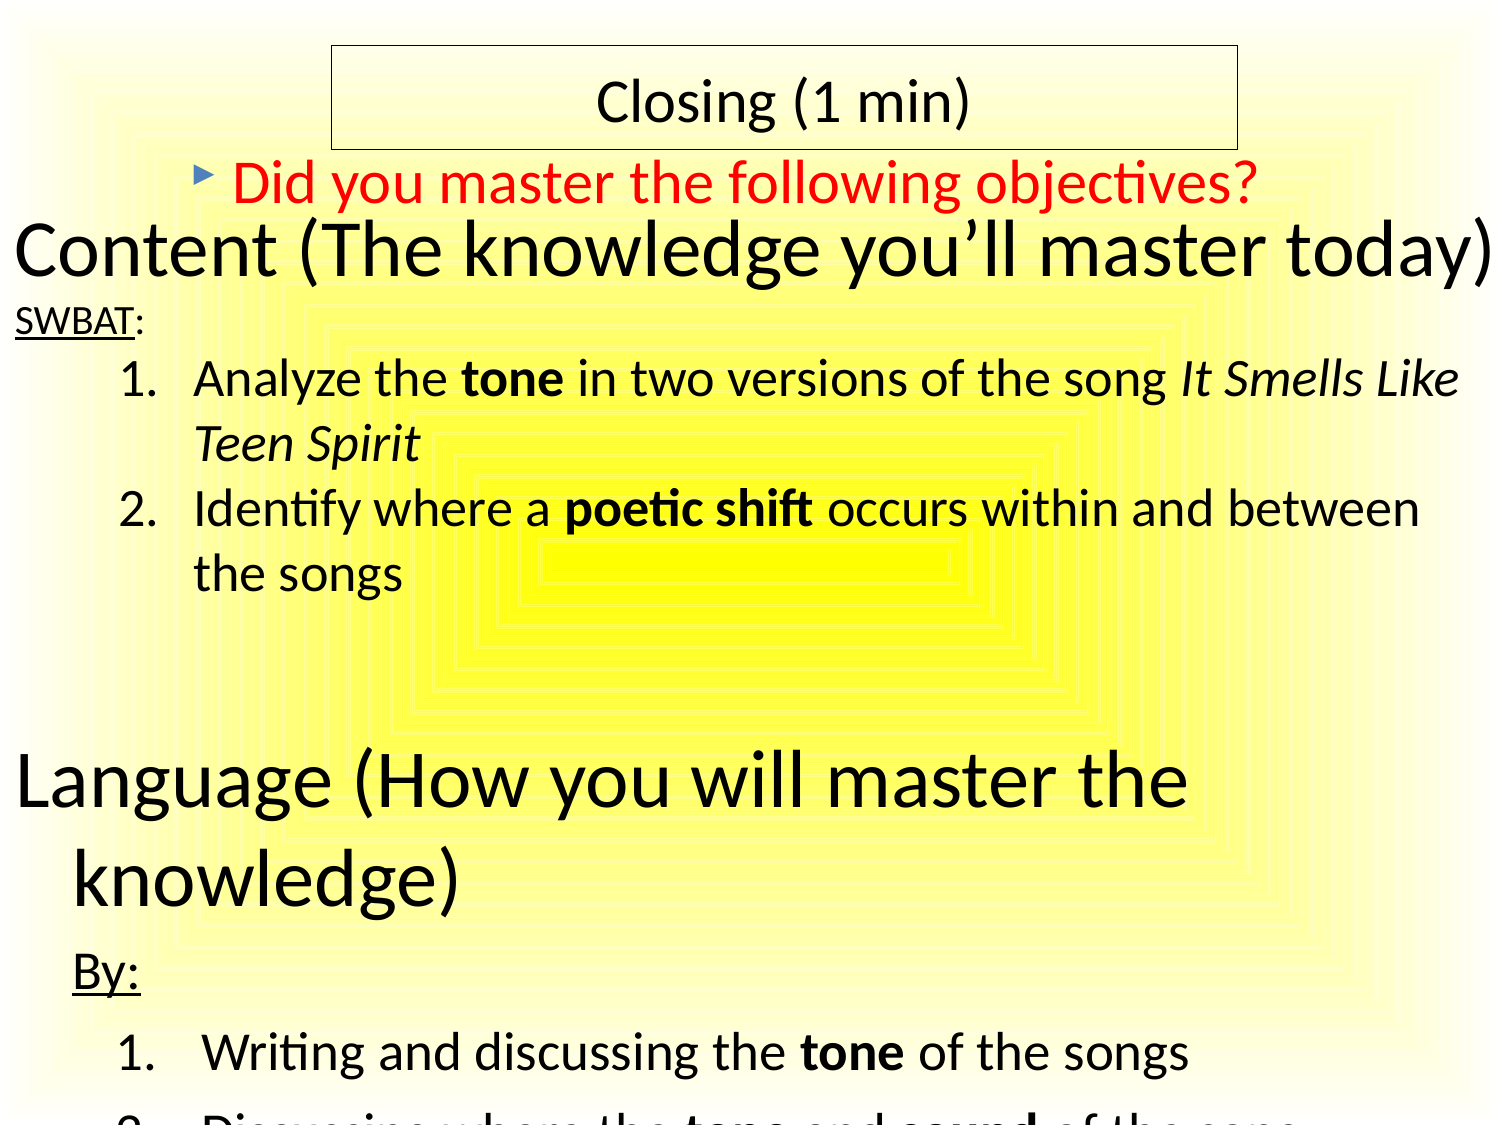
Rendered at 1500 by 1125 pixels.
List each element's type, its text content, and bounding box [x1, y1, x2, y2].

text_box Did you master the following objectives? [0, 134, 1434, 187]
text_box Language (How you will master the knowledge) By: Writing and discussing the tone of the songs Discussing where the tone and sound of the song changes [0, 800, 1500, 1125]
text_box Content (The knowledge you’ll master today) SWBAT: Analyze the tone in two versions of the song It Smells Like Teen Spirit Identify where a poetic shift occurs within and between the songs [0, 187, 1500, 800]
title Closing (1 min) [331, 45, 1238, 134]
